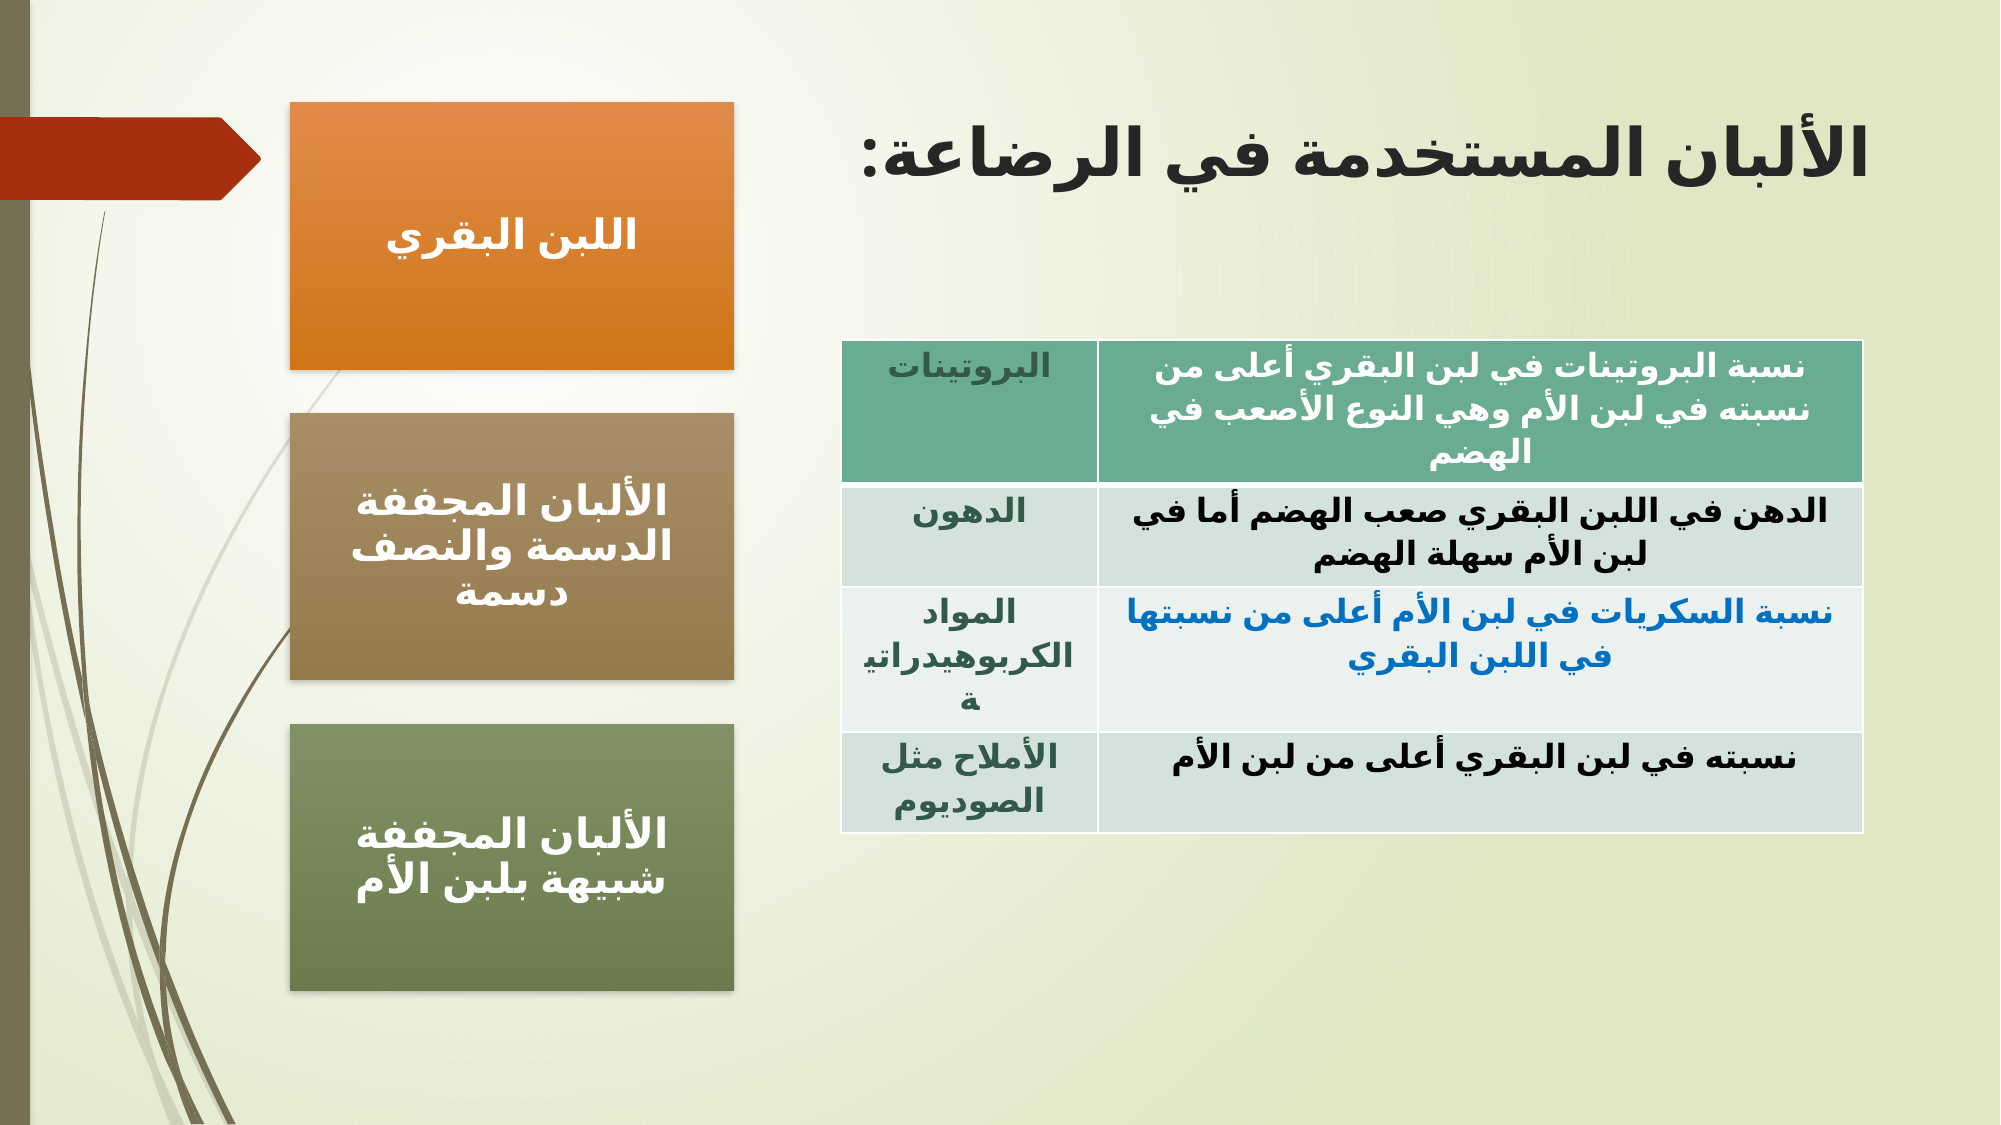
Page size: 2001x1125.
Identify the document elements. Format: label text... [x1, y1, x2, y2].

table_cell الأملاح مثل الصوديوم [893, 733, 1097, 832]
table_header البروتينات [893, 341, 1097, 482]
table_cell المواد الكربوهيدراتية [893, 588, 1097, 731]
table_cell نسبته في لبن البقري أعلى من لبن الأم [1099, 733, 1862, 832]
table_cell الدهن في اللبن البقري صعب الهضم أما في لبن الأم سهلة الهضم [1099, 488, 1862, 586]
table_header نسبة البروتينات في لبن البقري أعلى من نسبته في لبن الأم وهي النوع الأصعب في الهضم [1099, 341, 1862, 482]
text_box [135, 102, 889, 992]
table_cell نسبة السكريات في لبن الأم أعلى من نسبتها في اللبن البقري [1099, 588, 1862, 731]
title الألبان المستخدمة في الرضاعة: [889, 102, 1888, 313]
table_cell الدهون [893, 488, 1097, 586]
